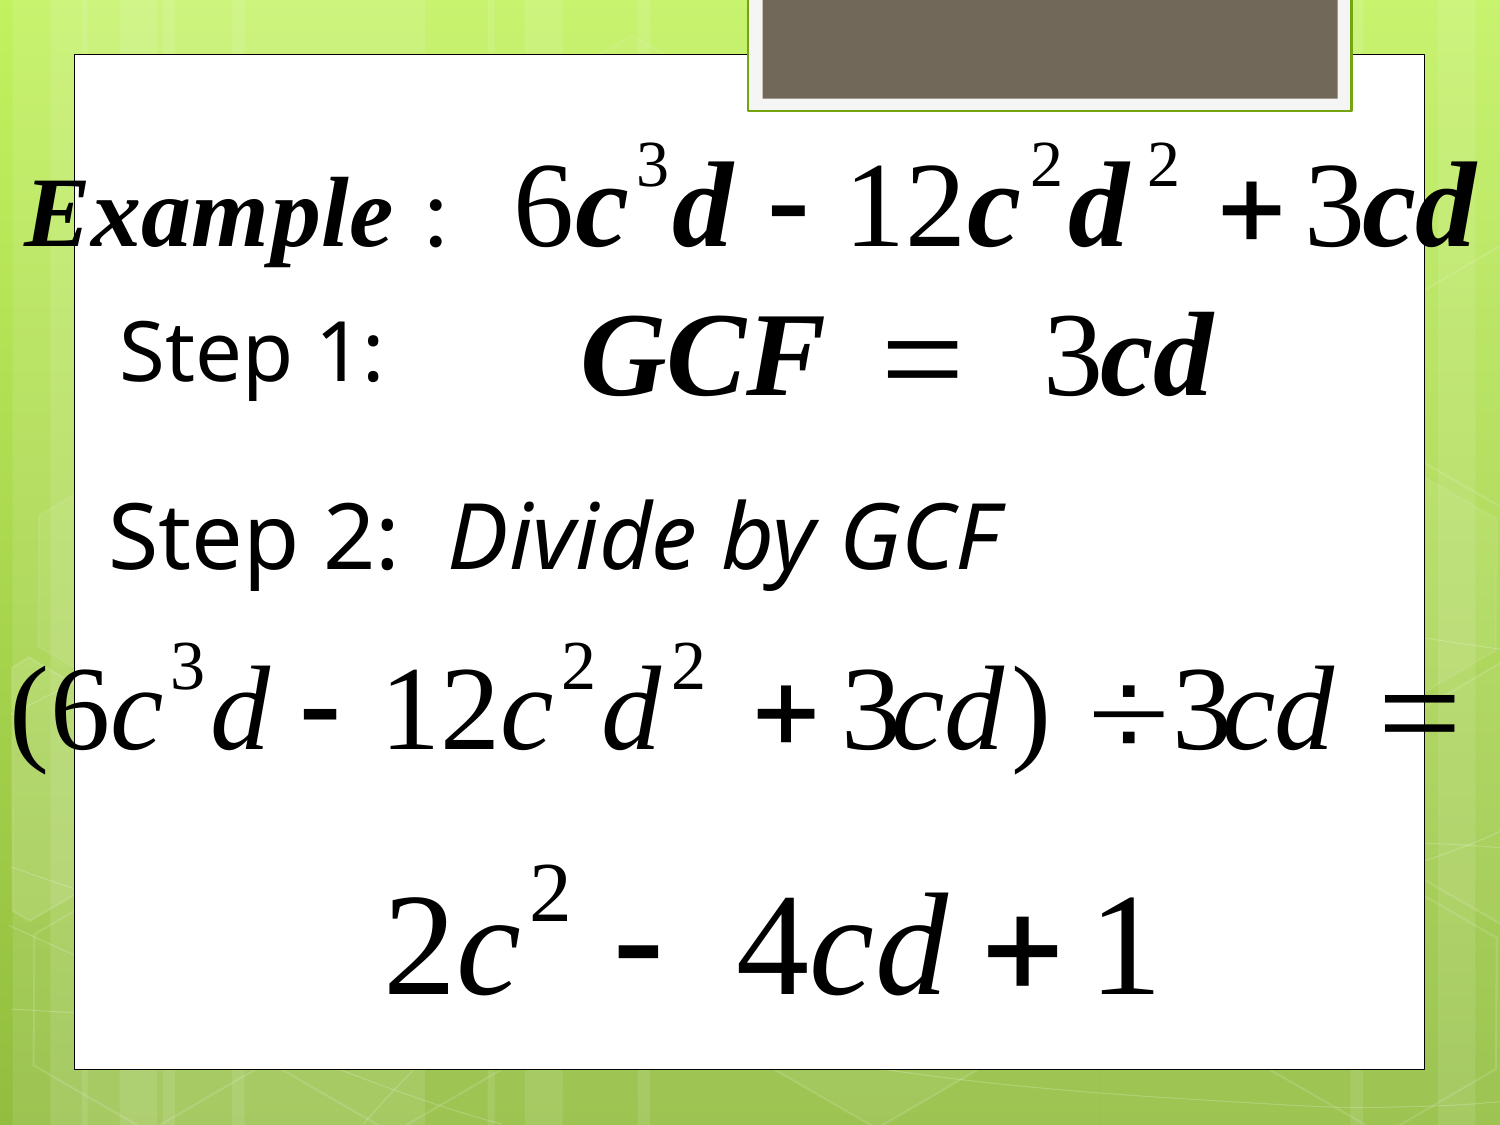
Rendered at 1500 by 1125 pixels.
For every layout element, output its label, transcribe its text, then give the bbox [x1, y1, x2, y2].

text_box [563, 286, 1247, 431]
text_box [370, 848, 1163, 1019]
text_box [0, 101, 1500, 291]
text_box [0, 629, 1463, 790]
text_box Step 2: Divide by GCF [93, 470, 1438, 595]
text_box Step 1: [104, 300, 518, 406]
